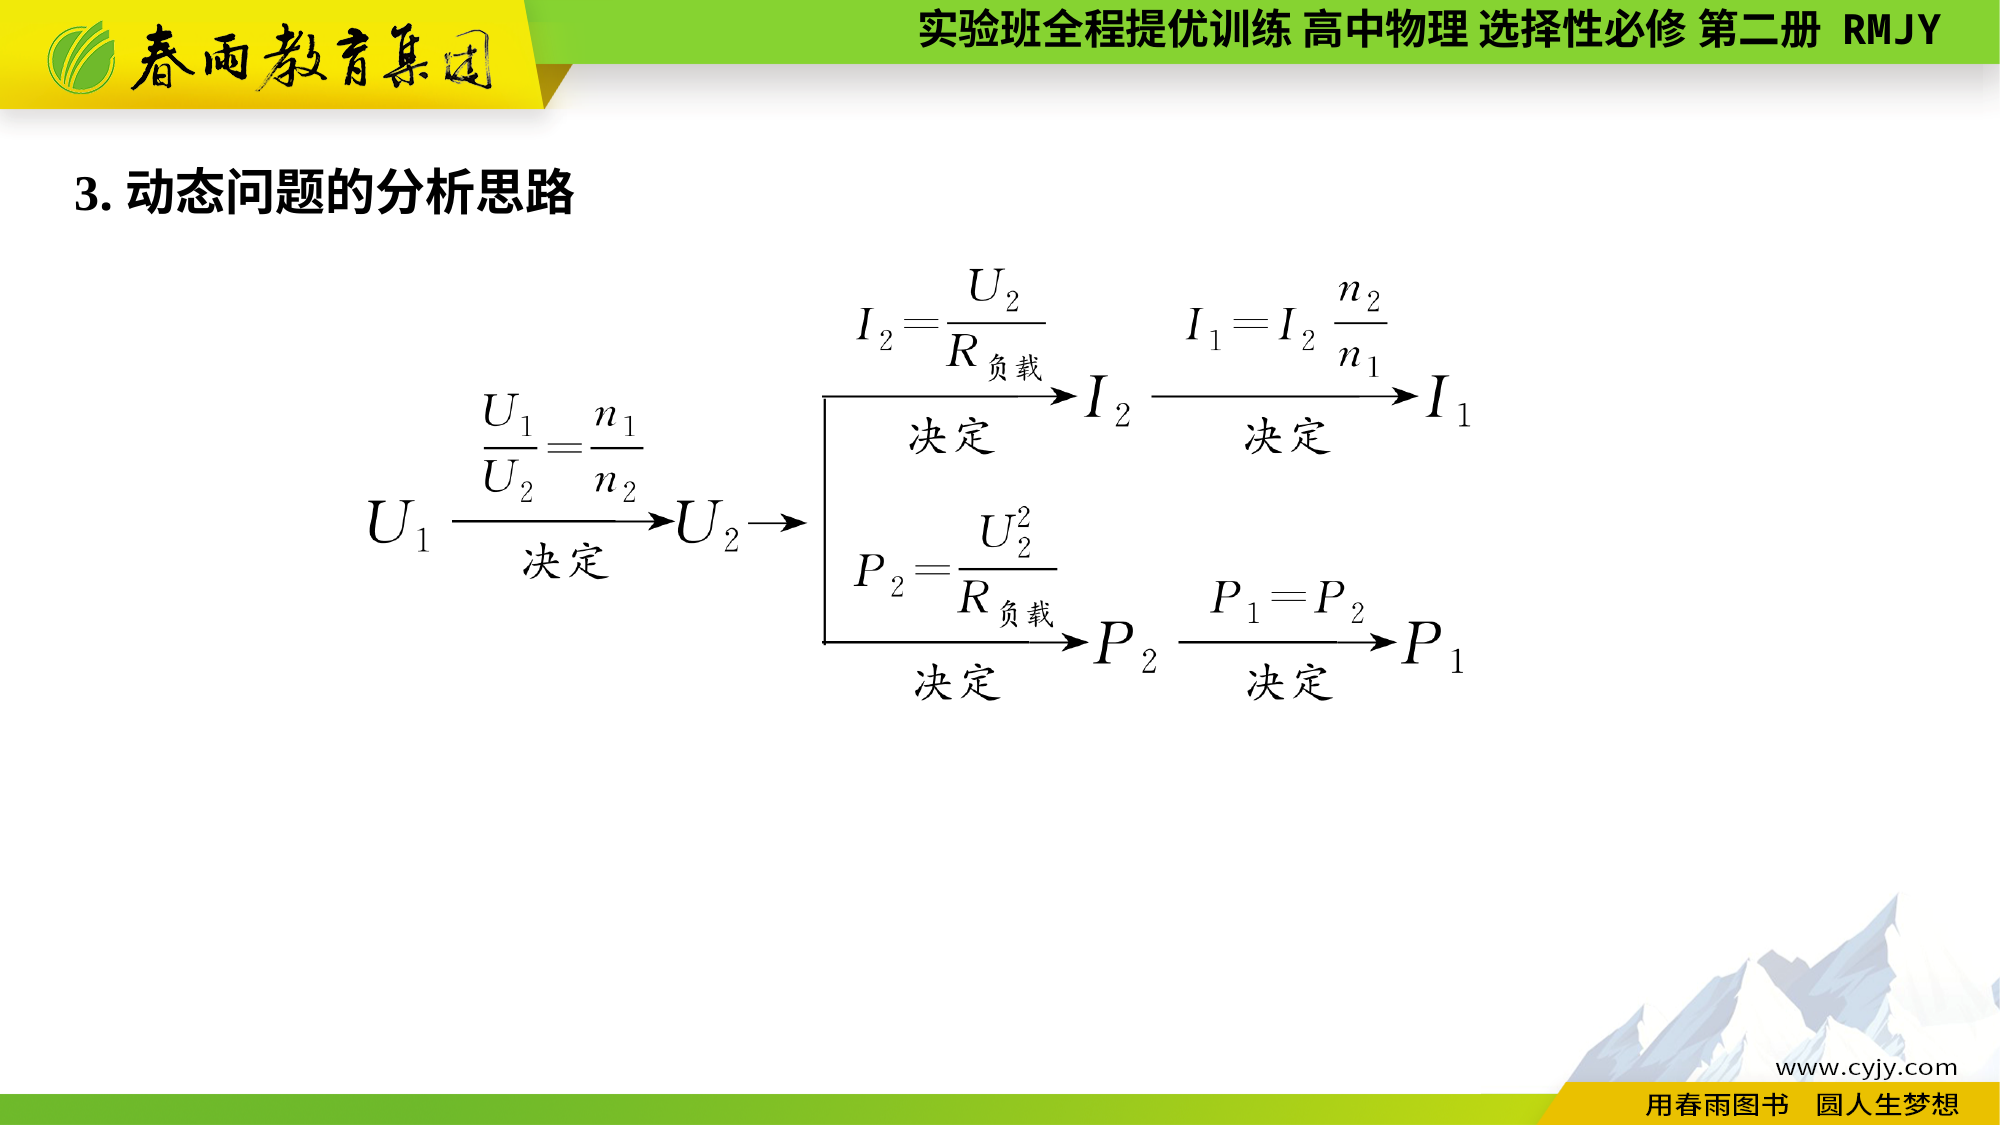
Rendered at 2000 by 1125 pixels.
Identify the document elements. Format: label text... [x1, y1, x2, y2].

picture [0, 0, 2000, 1125]
list 3.动态问题的分析思路 [59, 122, 1944, 217]
